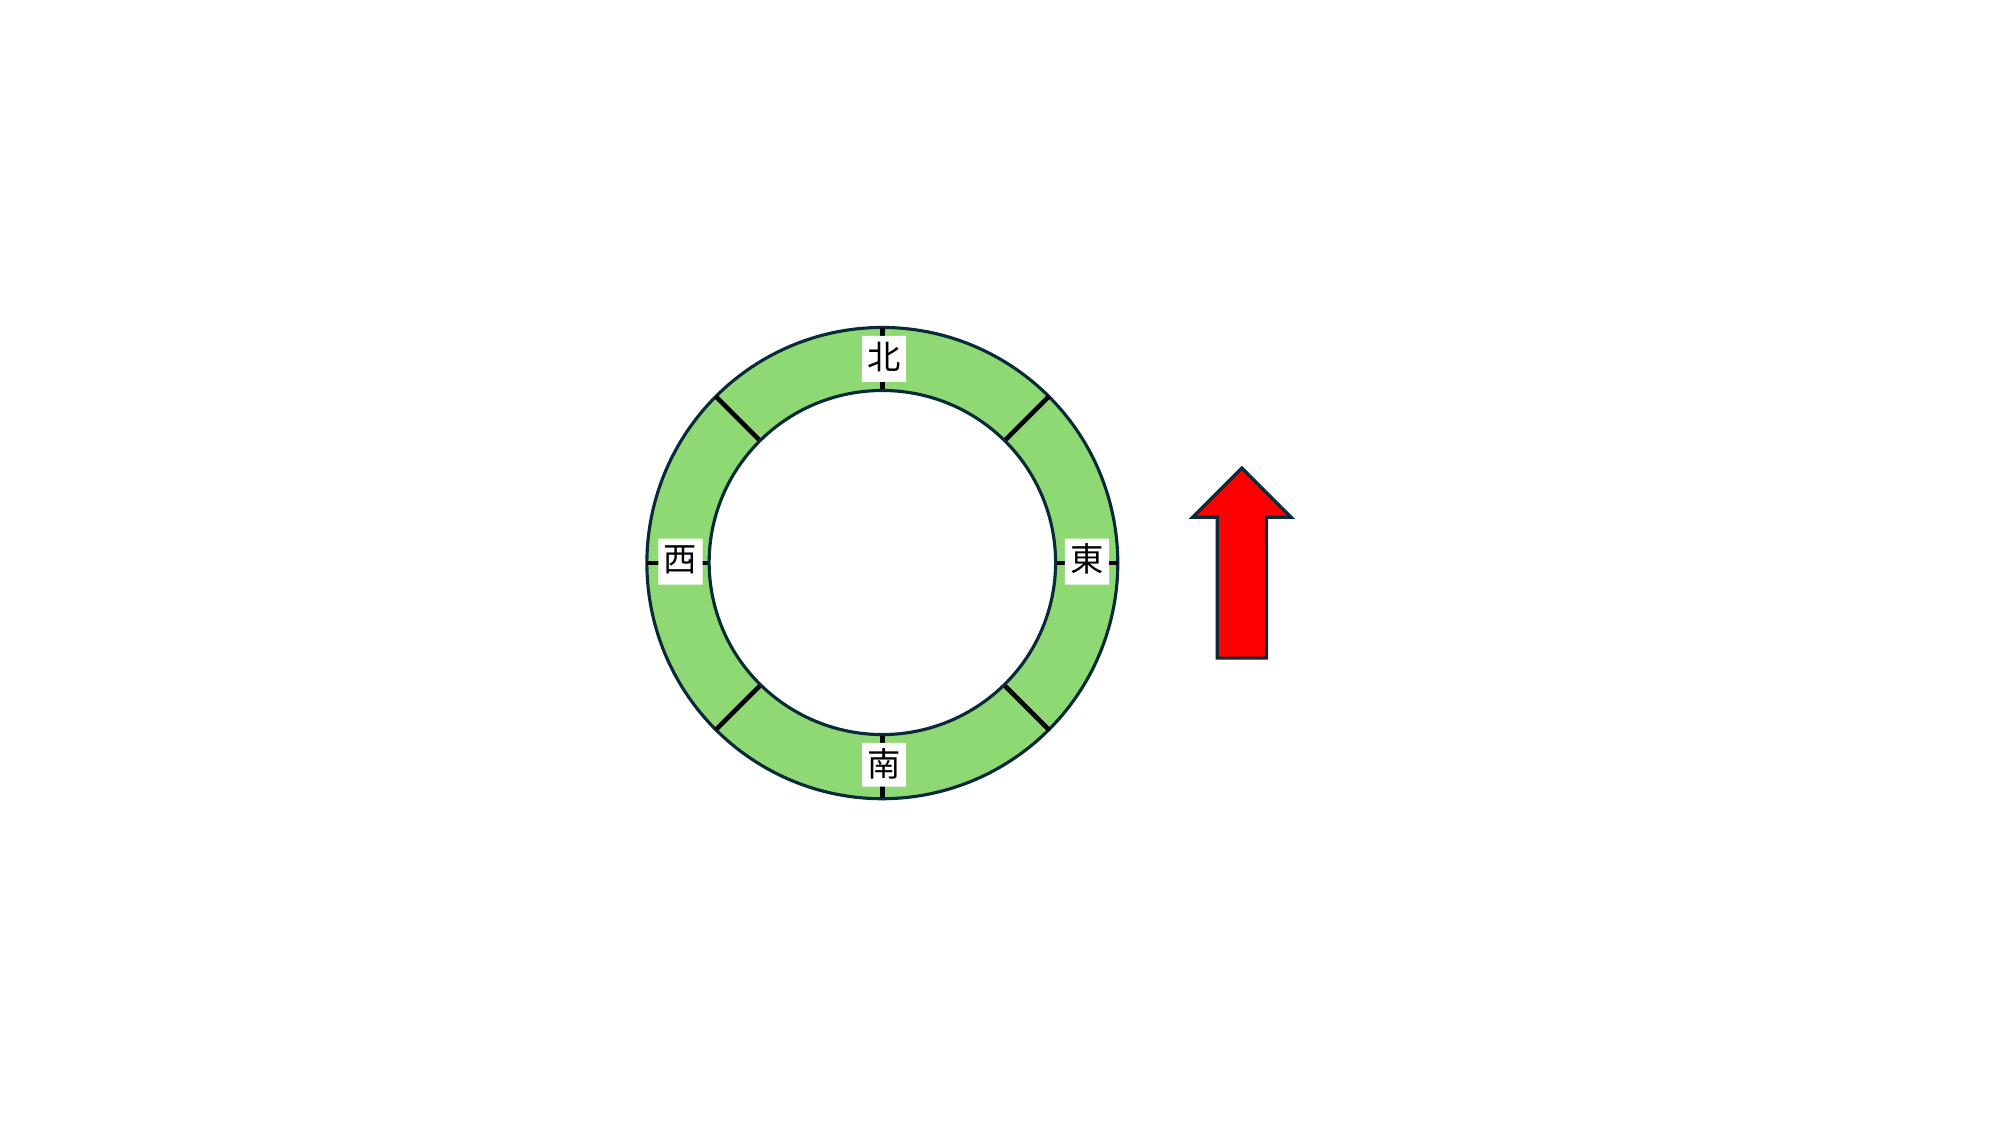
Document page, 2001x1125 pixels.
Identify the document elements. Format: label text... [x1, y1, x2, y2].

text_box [715, 395, 1050, 731]
text_box [1188, 465, 1295, 660]
text_box 東 [1064, 564, 1110, 585]
text_box [883, 388, 929, 395]
text_box [707, 512, 715, 562]
text_box 東 [1064, 538, 1110, 562]
text_box 西 [658, 564, 703, 585]
text_box [836, 388, 881, 395]
text_box 北 [883, 335, 907, 382]
text_box [1050, 513, 1058, 562]
text_box [840, 731, 881, 737]
text_box [645, 325, 1120, 801]
text_box [1050, 564, 1058, 612]
text_box [883, 731, 925, 737]
text_box 南 [861, 742, 881, 787]
text_box [707, 564, 715, 613]
text_box 西 [658, 538, 703, 562]
text_box 北 [861, 335, 881, 382]
text_box 南 [883, 742, 907, 787]
